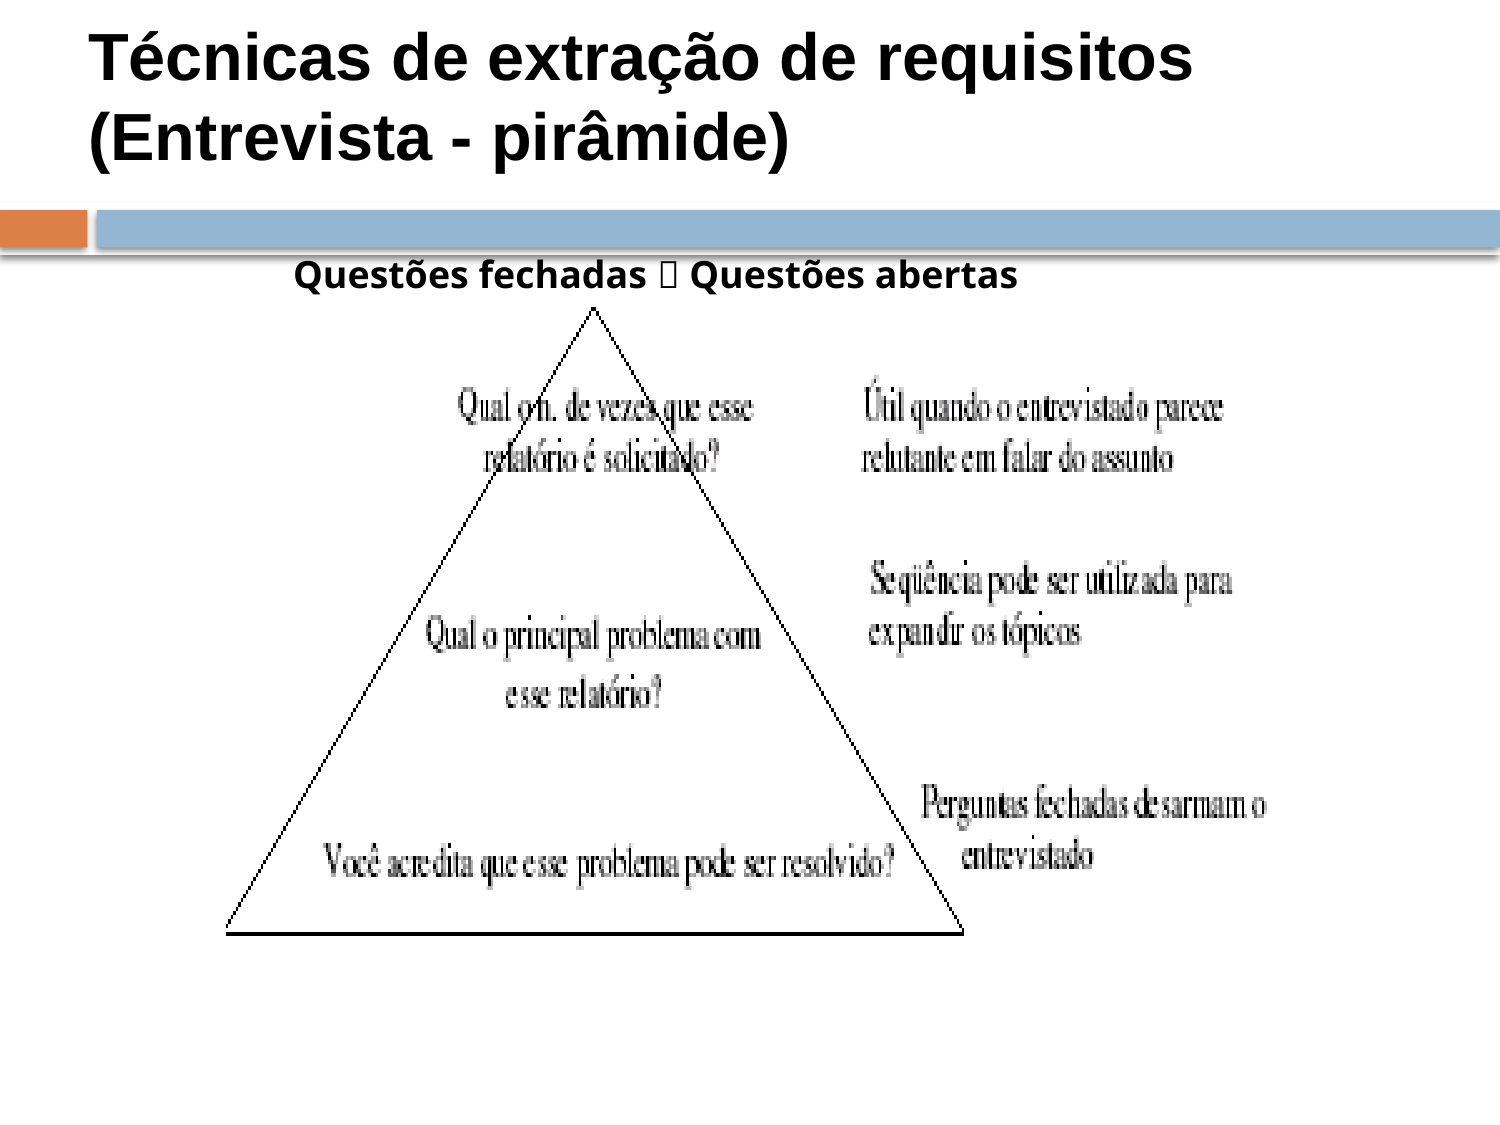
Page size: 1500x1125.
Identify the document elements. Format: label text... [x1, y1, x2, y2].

text_box Técnicas de extração de requisitos (Entrevista - pirâmide) [73, 54, 1349, 182]
text_box Questões fechadas  Questões abertas [278, 243, 1043, 277]
picture [226, 278, 1285, 1000]
